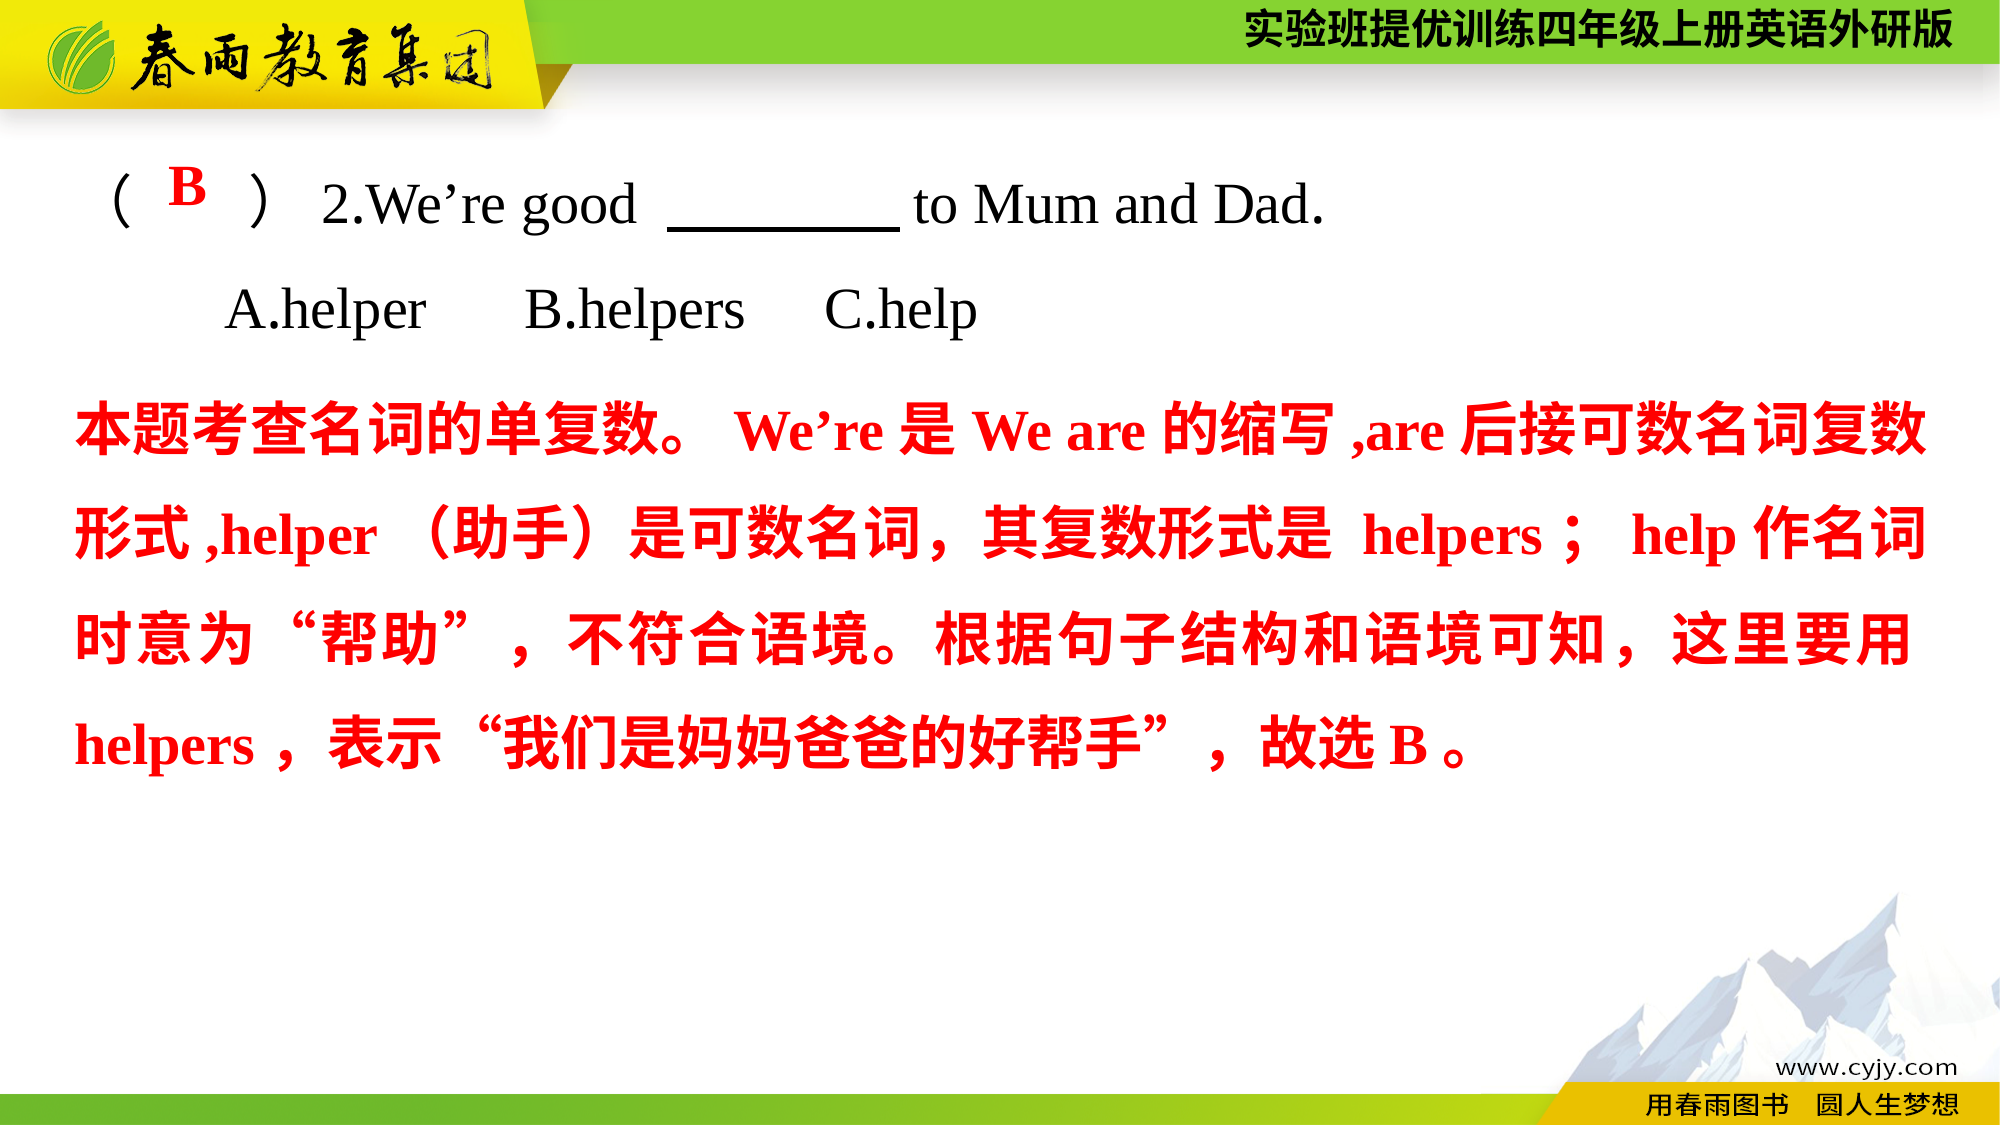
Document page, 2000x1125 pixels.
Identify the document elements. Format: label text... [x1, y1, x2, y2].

text_box B [154, 140, 223, 225]
list （ ）2.We’re good to Mum and Dad. A.helper B.helpers C.help [59, 122, 1944, 349]
picture [0, 0, 2000, 1125]
text_box 本题考查名词的单复数。We’re是We are的缩写,are后接可数名词复数形式,helper（助手）是可数名词，其复数形式是 helpers；help作名词时意为“帮助”，不符合语境。根据句子结构和语境可知，这里要用helpers，表示“我们是妈妈爸爸的好帮手”，故选B。 [59, 349, 1944, 784]
